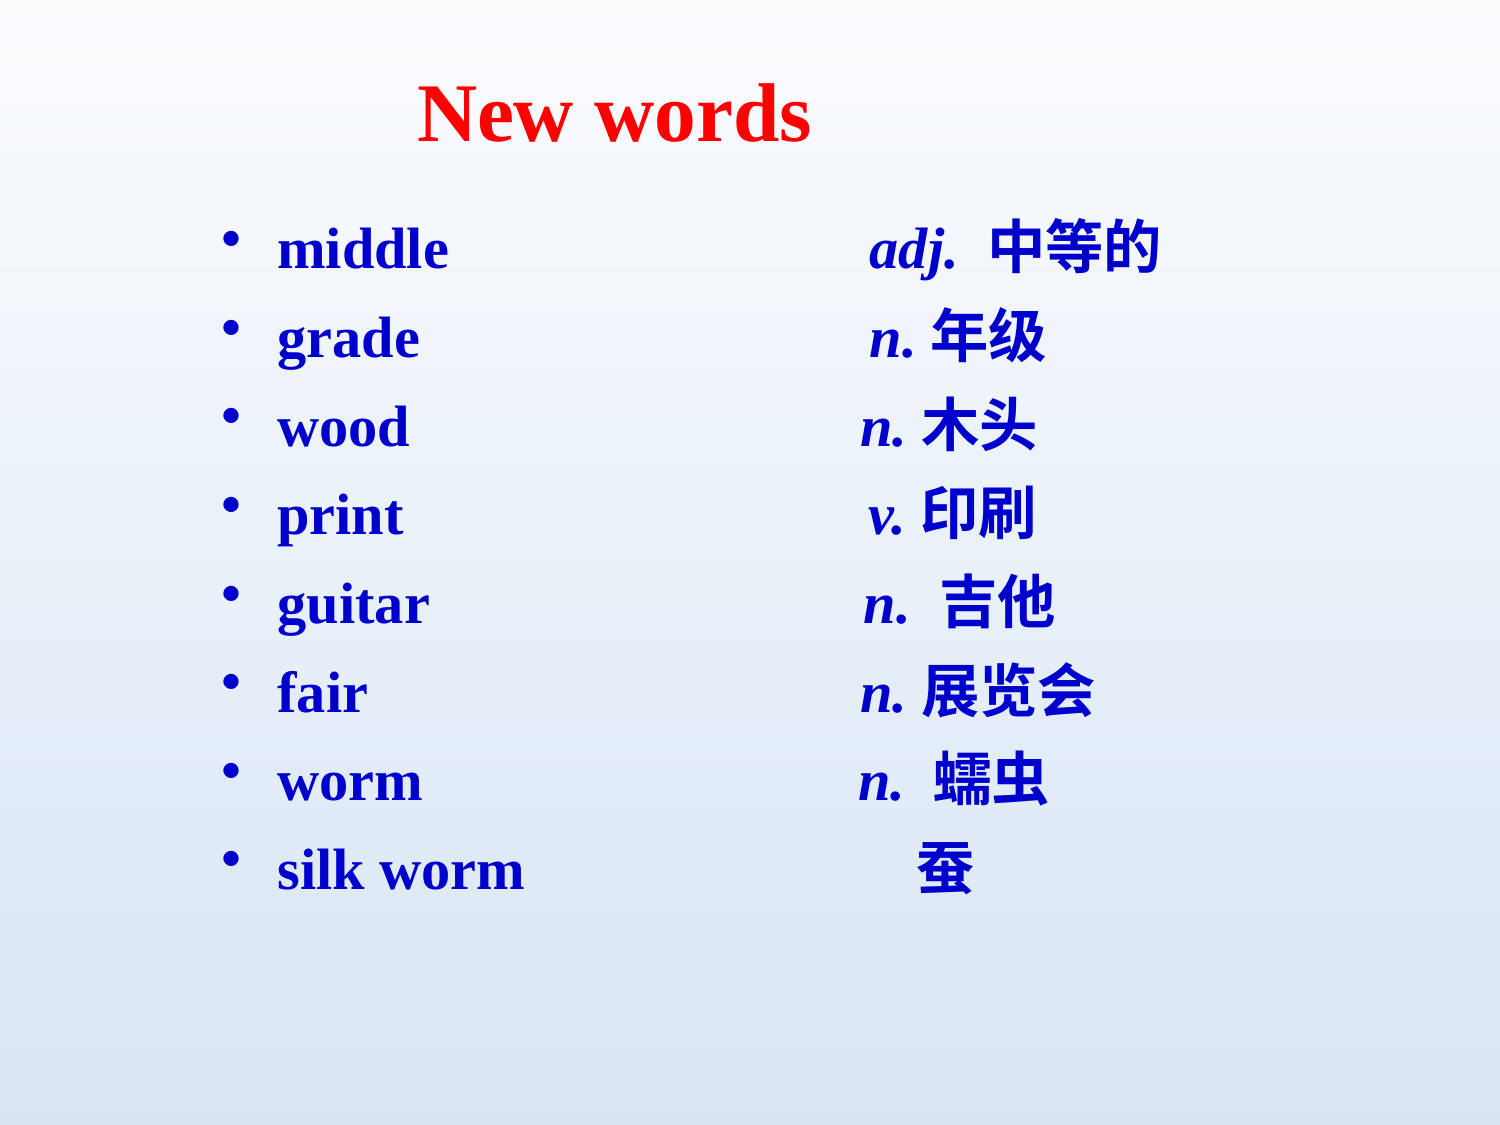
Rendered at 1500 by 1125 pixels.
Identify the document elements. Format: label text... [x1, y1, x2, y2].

text_box New words [402, 50, 875, 165]
list middle adj. 中等的 grade n.年级 wood n.木头 print v.印刷 guitar n. 吉他 fair n.展览会 worm n. 蠕虫 silk worm 蚕 [206, 196, 1294, 1000]
